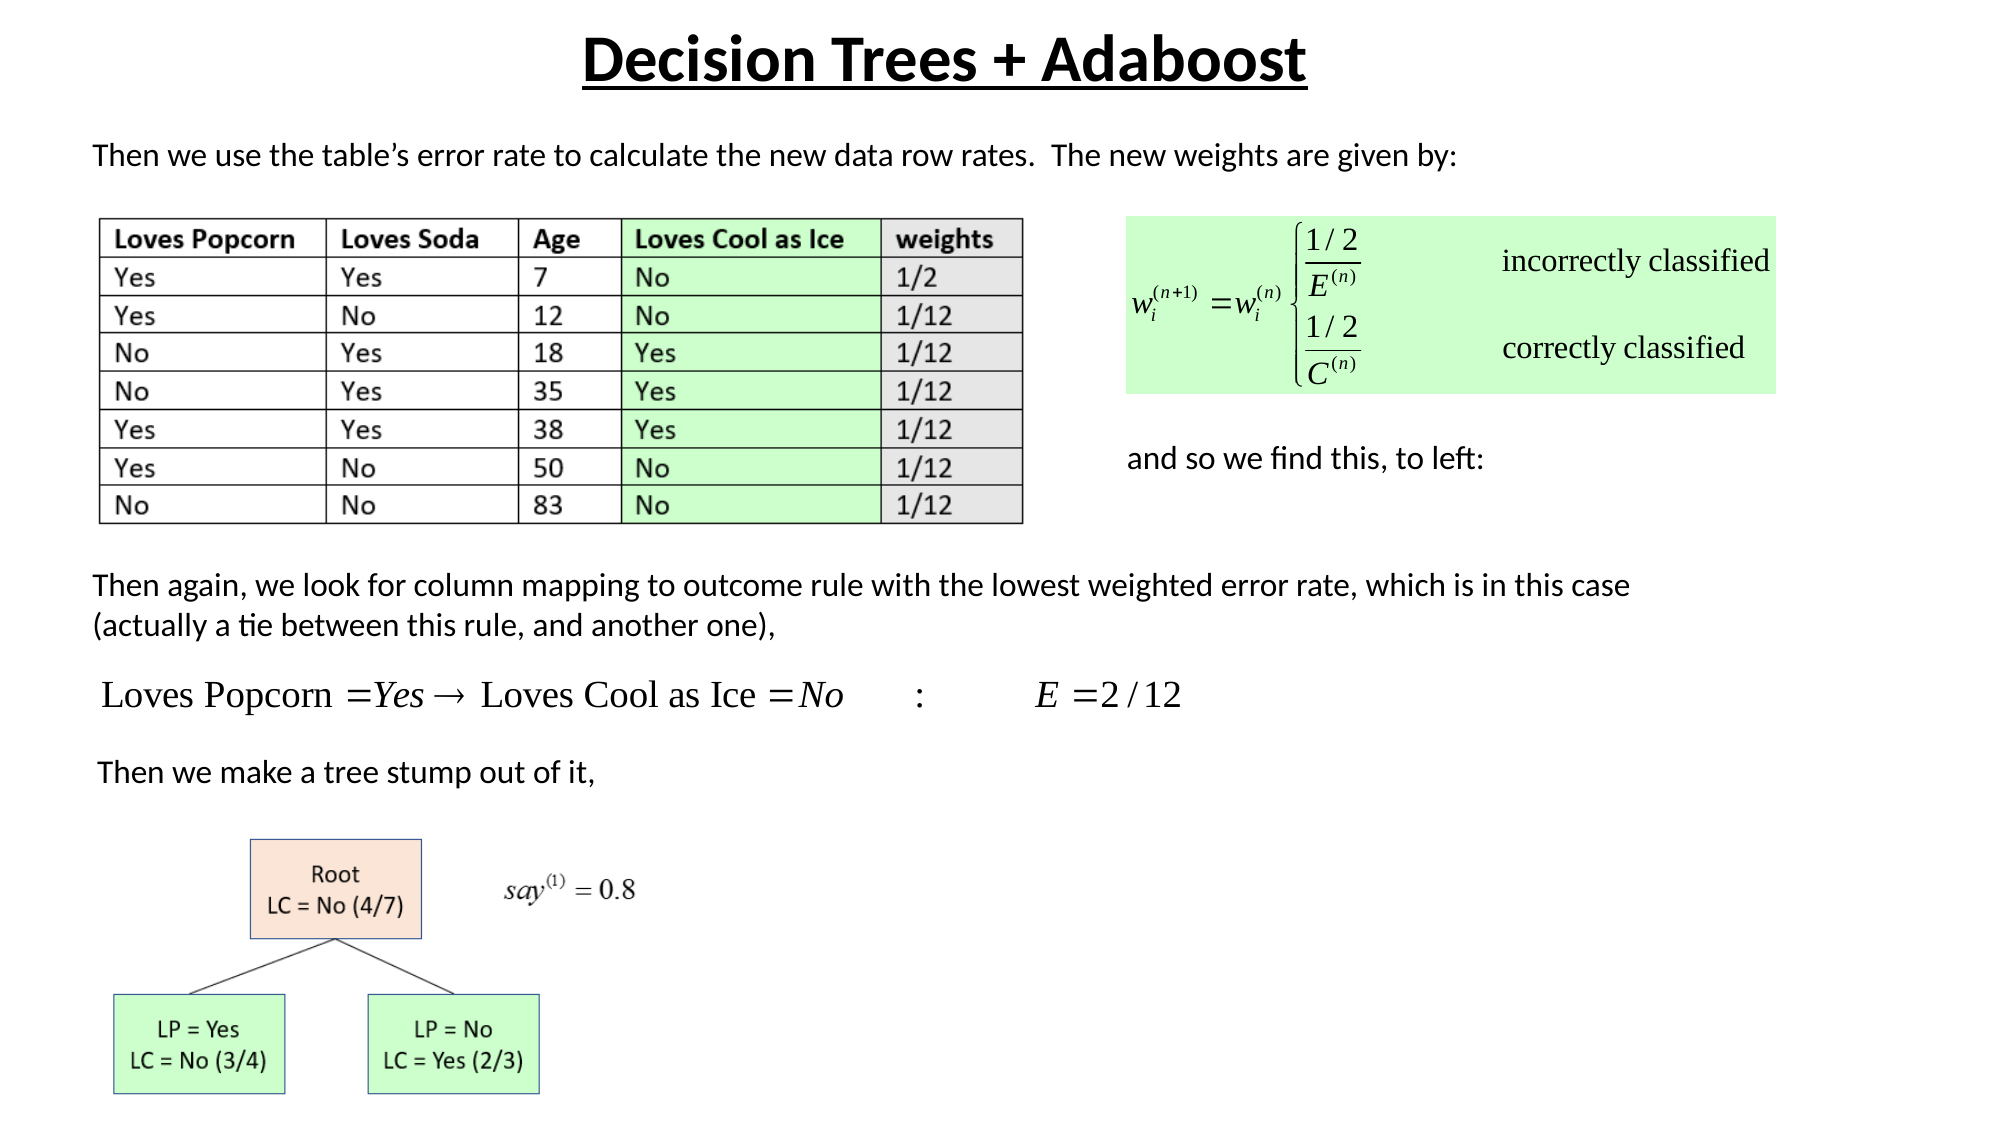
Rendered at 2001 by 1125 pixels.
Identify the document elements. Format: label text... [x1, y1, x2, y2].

picture [110, 830, 642, 1101]
text_box and so we find this, to left: [1112, 429, 1878, 484]
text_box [95, 672, 1189, 723]
text_box Then we make a tree stump out of it, [82, 743, 642, 798]
text_box Then we use the table’s error rate to calculate the new data row rates. The new weights are given by: [77, 125, 1862, 181]
text_box Decision Trees + Adaboost [567, 7, 1347, 103]
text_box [1125, 215, 1776, 395]
picture [95, 210, 1029, 527]
text_box Then again, we look for column mapping to outcome rule with the lowest weighted error rate, which is in this case (actually a tie between this rule, and another one), [77, 555, 1720, 651]
